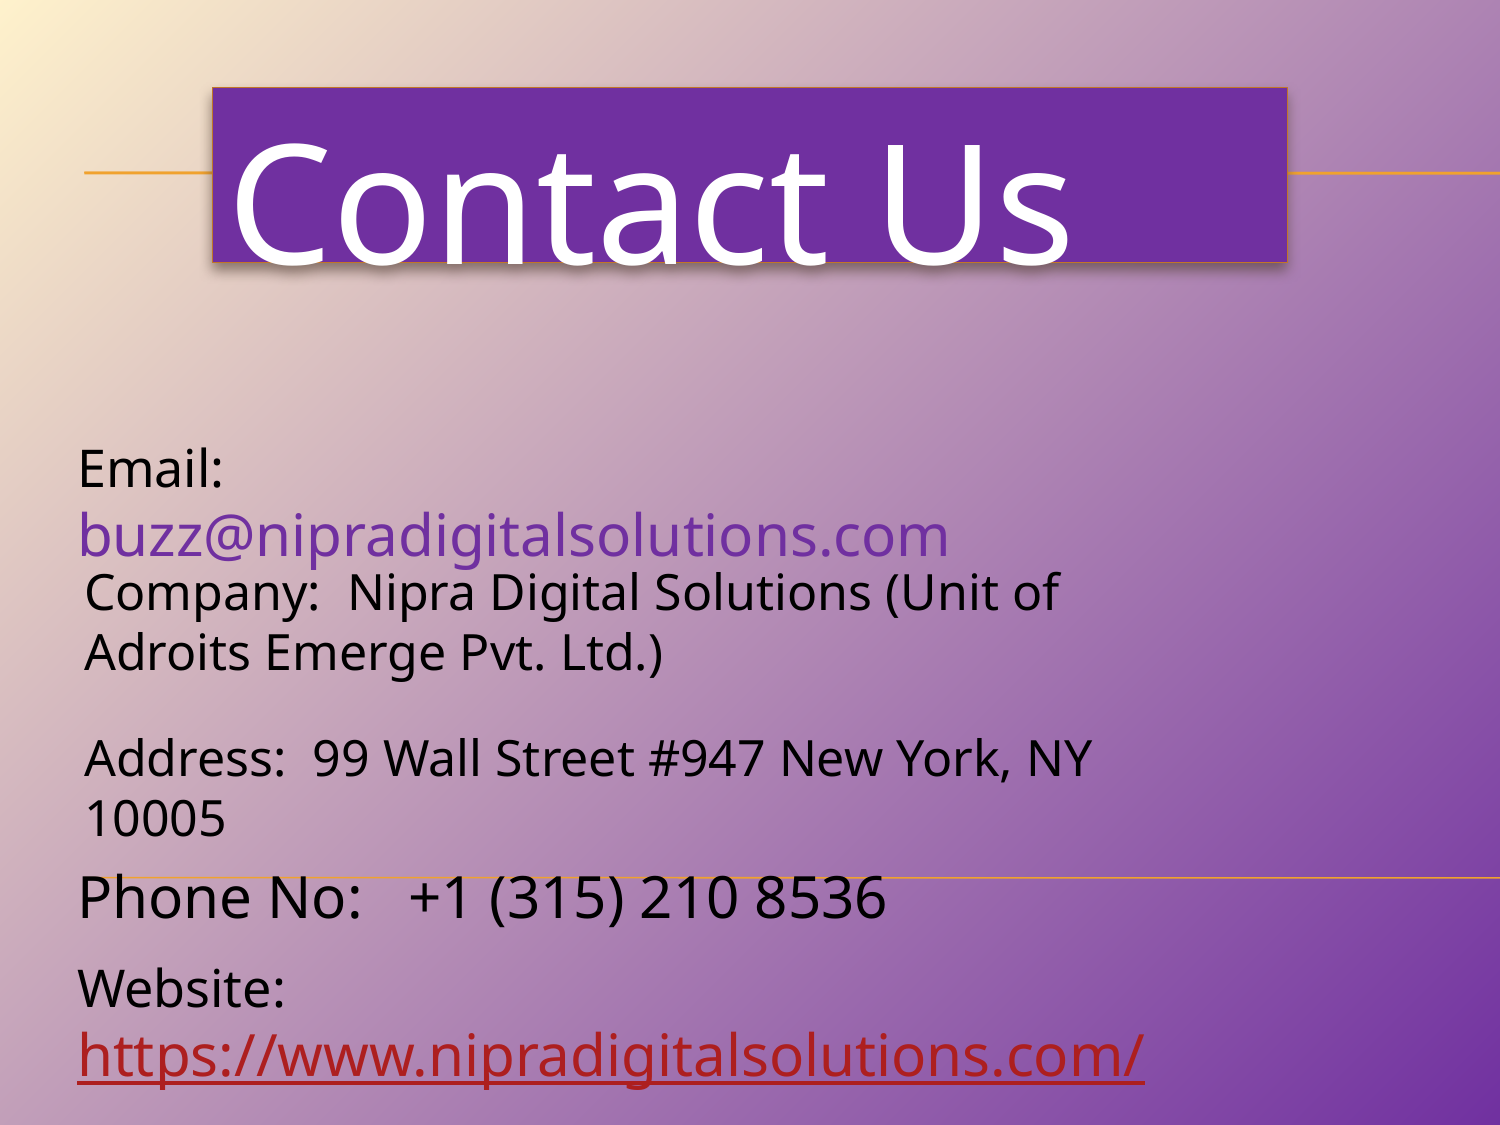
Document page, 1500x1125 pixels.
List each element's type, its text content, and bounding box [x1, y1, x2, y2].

text_box Company: Nipra Digital Solutions (Unit of Adroits Emerge Pvt. Ltd.) Address: 99 Wall Street #947 New York, NY 10005 [69, 549, 1213, 825]
text_box Phone No: +1 (315) 210 8536 Website: https://www.nipradigitalsolutions.com/ [62, 849, 1296, 1095]
text_box Contact Us [212, 87, 1288, 263]
text_box Email: buzz@nipradigitalsolutions.com [62, 425, 1100, 516]
